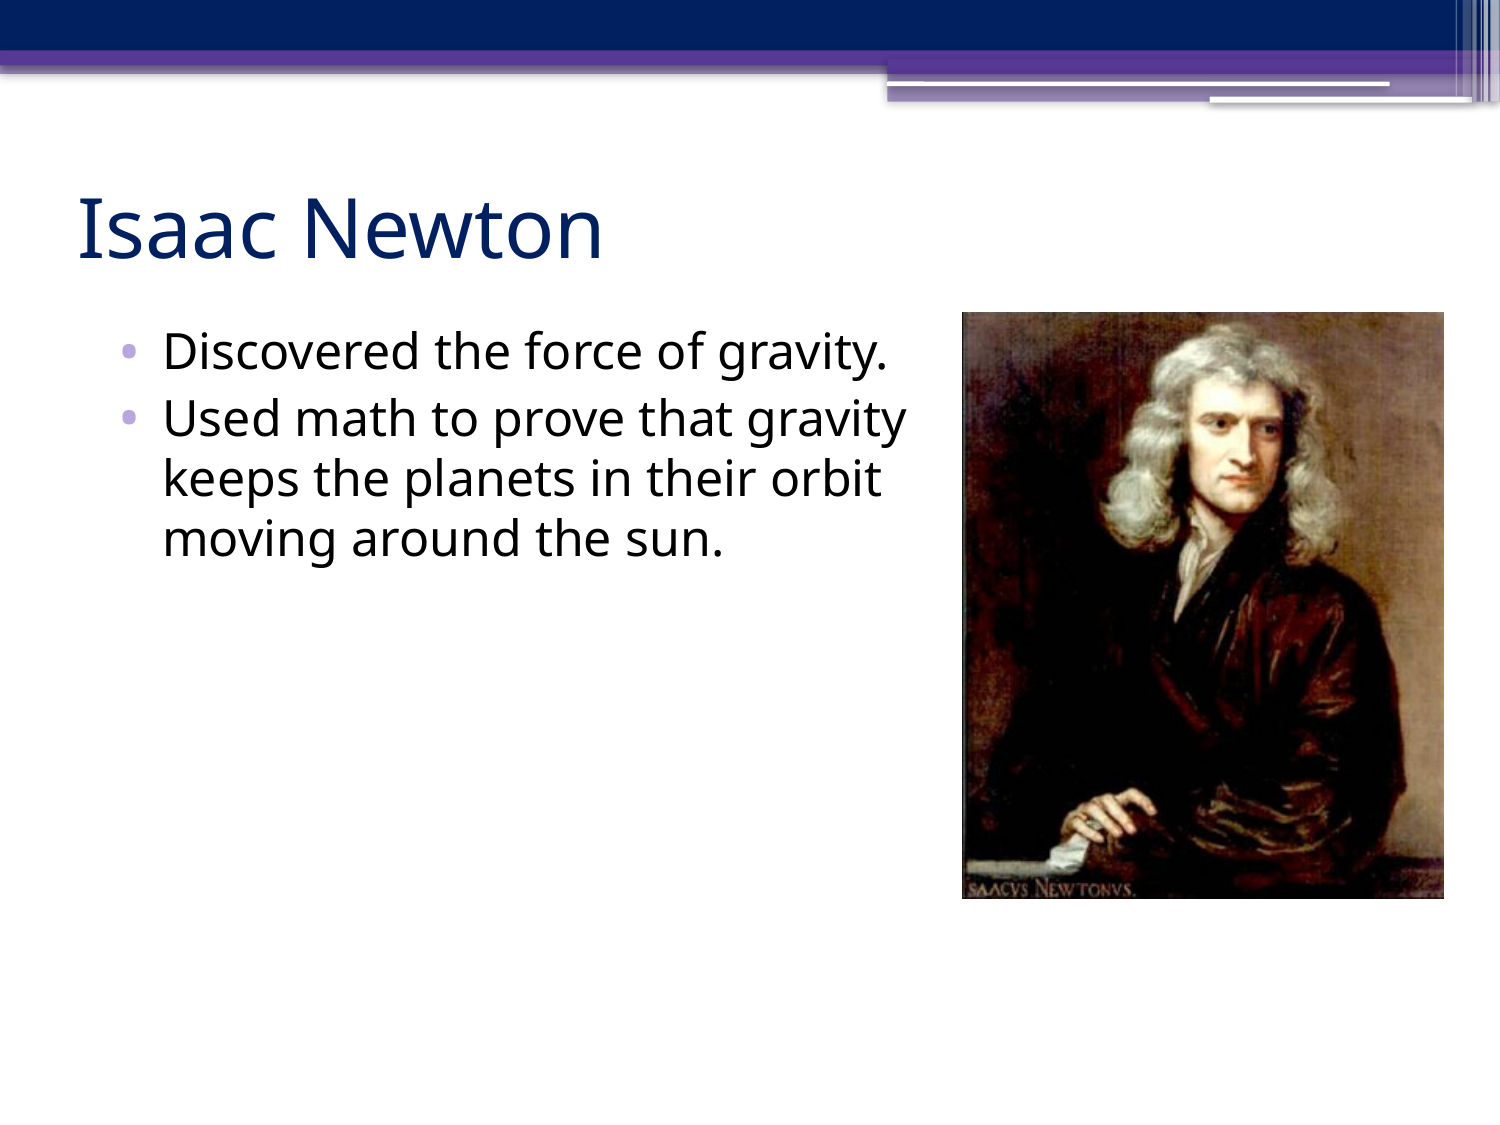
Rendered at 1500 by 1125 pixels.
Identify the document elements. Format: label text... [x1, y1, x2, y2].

picture [962, 312, 1444, 899]
title Isaac Newton [62, 137, 1413, 313]
list Discovered the force of gravity. Used math to prove that gravity keeps the planets in their orbit moving around the sun. [87, 312, 959, 891]
